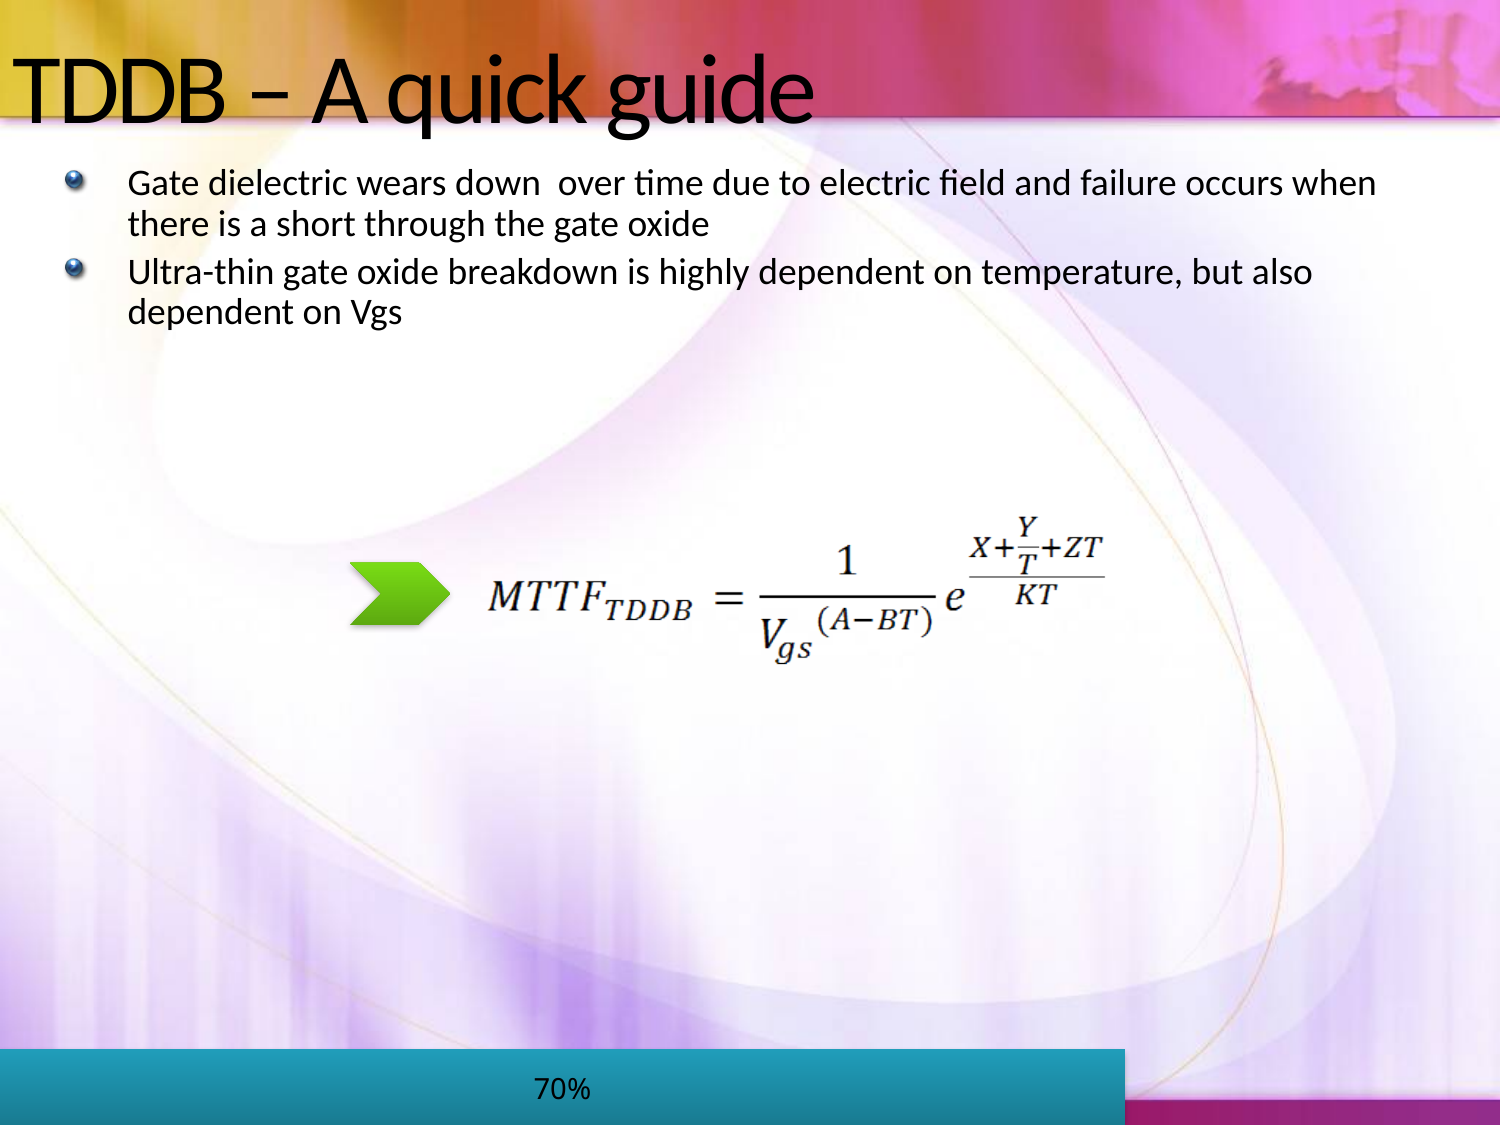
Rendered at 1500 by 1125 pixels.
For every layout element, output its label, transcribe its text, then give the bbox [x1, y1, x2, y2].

picture [0, 1, 1500, 1125]
list Gate dielectric wears down over time due to electric field and failure occurs when there is a short through the gate oxide Ultra-thin gate oxide breakdown is highly dependent on temperature, but also dependent on Vgs [62, 163, 1438, 337]
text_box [349, 512, 1107, 674]
title TDDB – A quick guide [12, 37, 1388, 147]
text_box 70% [0, 1049, 1125, 1125]
